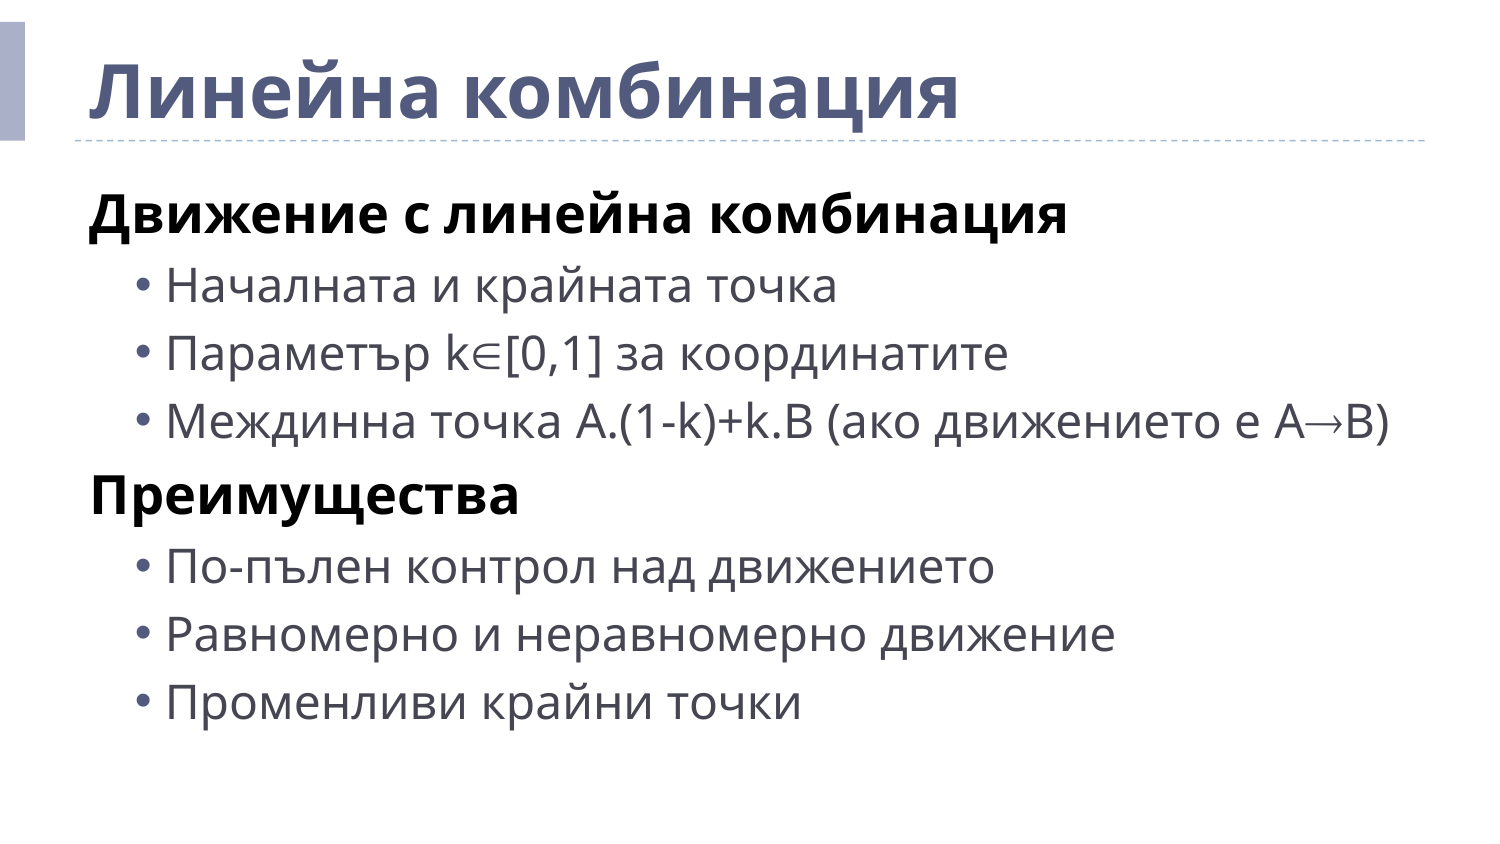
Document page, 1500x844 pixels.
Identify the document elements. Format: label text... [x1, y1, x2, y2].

title Линейна комбинация [75, 18, 1475, 141]
list Движение с линейна комбинация Началната и крайната точка Параметър k[0,1] за координатите Междинна точка A.(1-k)+k.B (ако движението е AB) Преимущества По-пълен контрол над движението Равномерно и неравномерно движение Променливи крайни точки [75, 171, 1475, 835]
